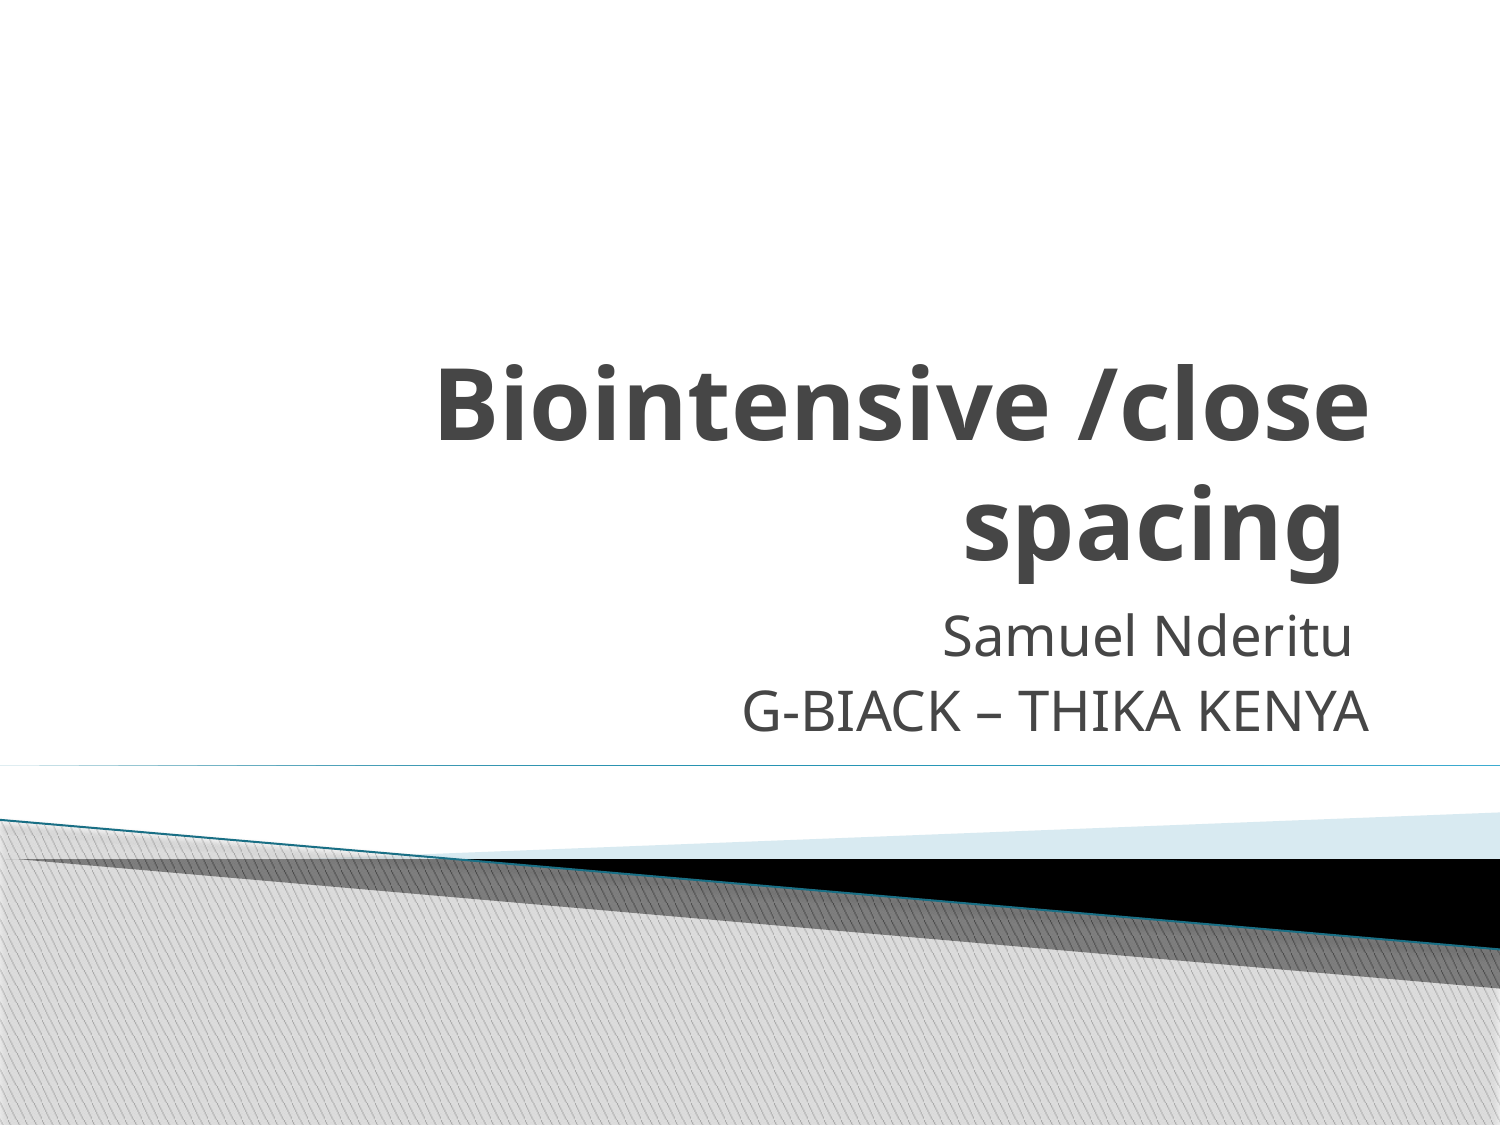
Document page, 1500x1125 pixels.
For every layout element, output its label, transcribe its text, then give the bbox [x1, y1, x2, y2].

subtitle Samuel Nderitu G-BIACK – THIKA KENYA [112, 592, 1388, 790]
title Biointensive /close spacing [112, 287, 1388, 588]
picture [5, 859, 1500, 989]
